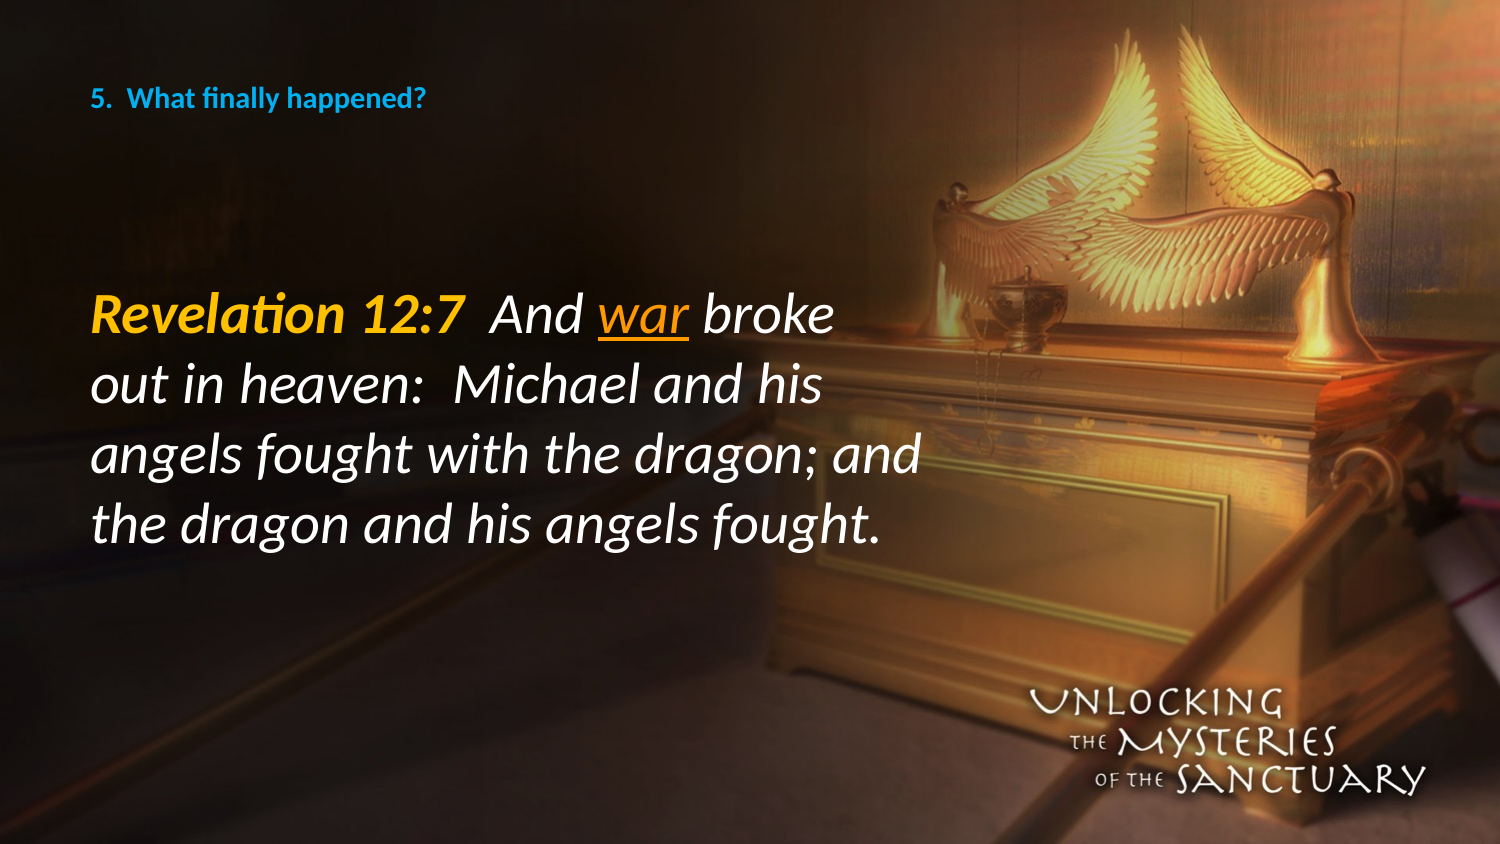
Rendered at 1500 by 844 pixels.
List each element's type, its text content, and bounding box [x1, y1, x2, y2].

list Revelation 12:7 And war broke out in heaven: Michael and his angels fought with the dragon; and the dragon and his angels fought. [75, 267, 939, 754]
title 5. What finally happened? [75, 33, 1425, 175]
picture [0, 0, 1500, 844]
